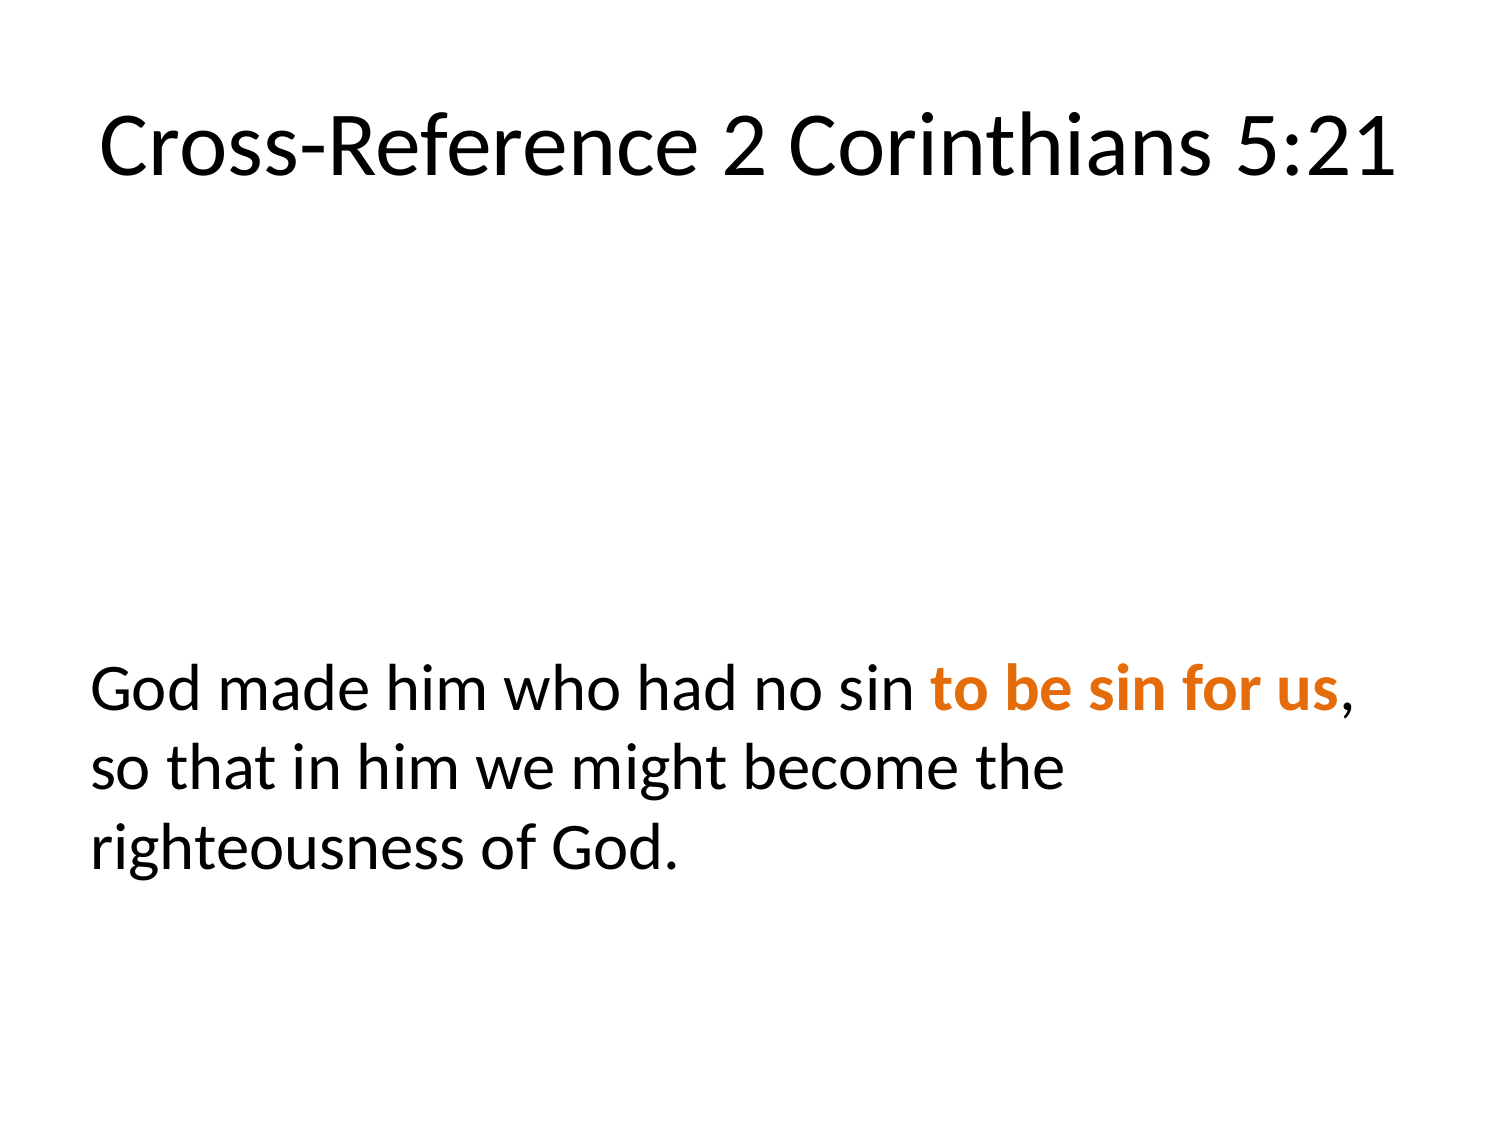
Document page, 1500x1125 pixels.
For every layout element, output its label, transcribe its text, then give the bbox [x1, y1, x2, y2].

list God made him who had no sin to be sin for us, so that in him we might become the righteousness of God. [75, 262, 1425, 1005]
title Cross-Reference 2 Corinthians 5:21 [75, 45, 1425, 233]
